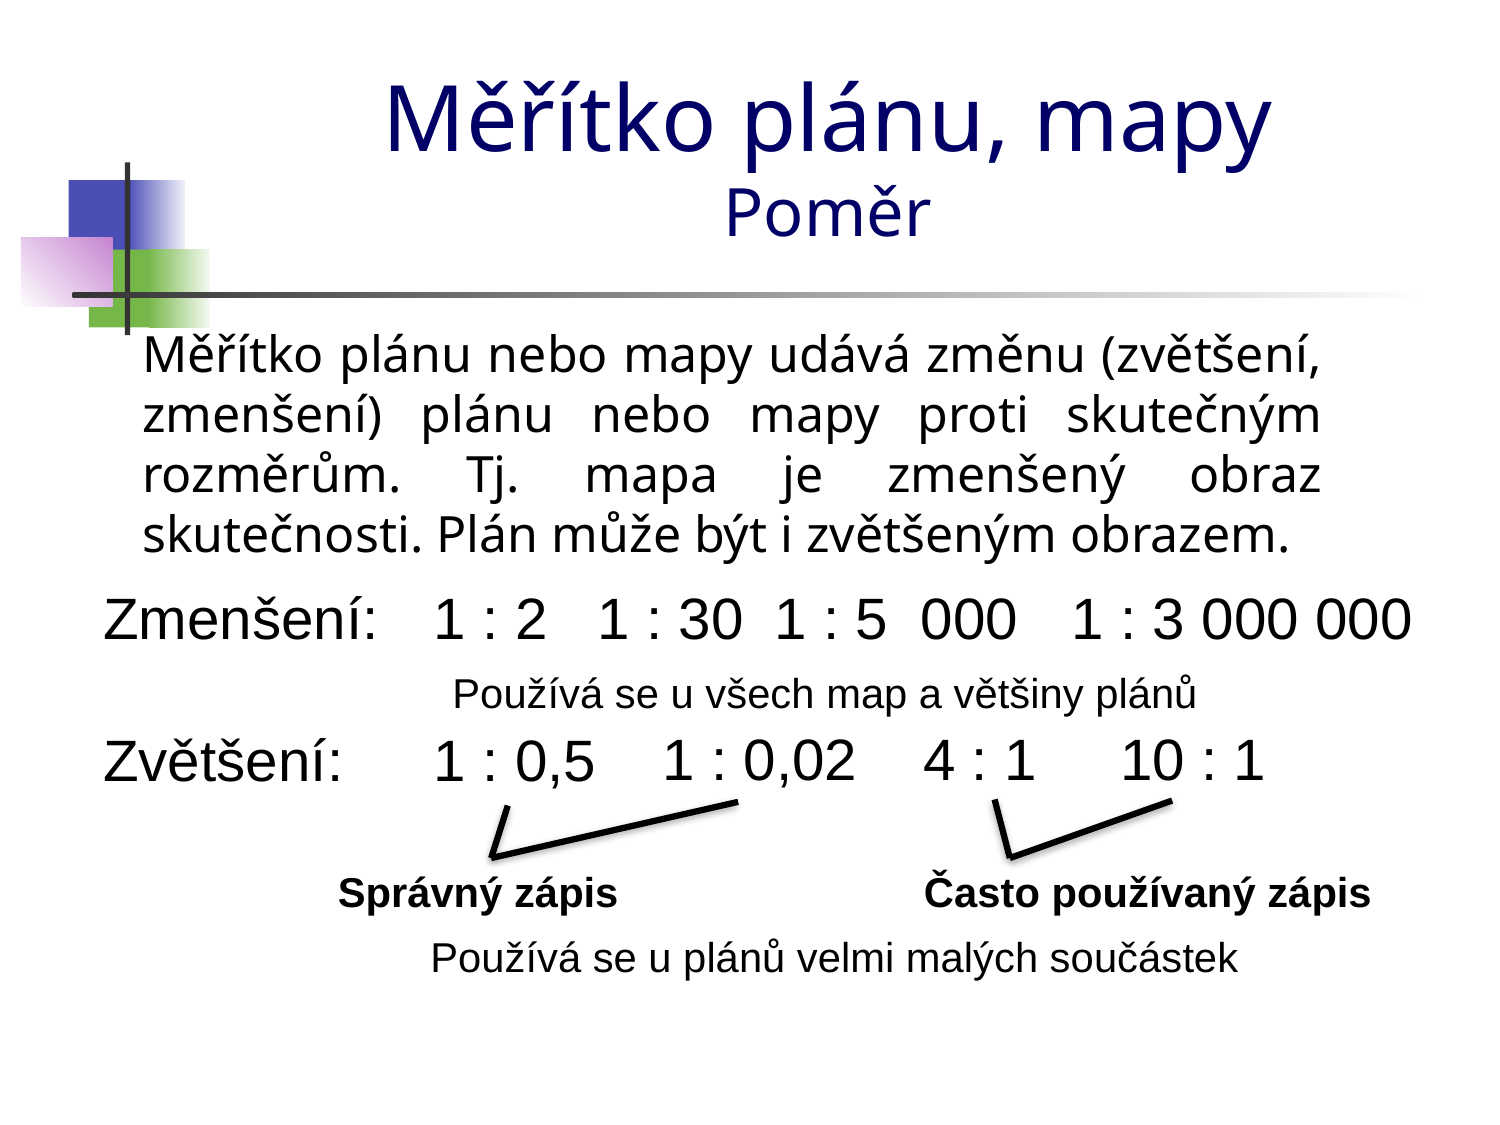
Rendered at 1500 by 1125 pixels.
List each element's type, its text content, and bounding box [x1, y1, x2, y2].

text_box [1009, 800, 1173, 859]
title Měřítko plánu, mapy Poměr [188, 34, 1468, 276]
text_box 1 : 5 000 [760, 574, 1057, 659]
text_box Zvětšení: [88, 716, 419, 801]
text_box 10 : 1 [1105, 714, 1329, 800]
text_box 1 : 0,02 [647, 725, 908, 800]
text_box 4 : 1 [908, 725, 1081, 800]
text_box Používá se u plánů velmi malých součástek [415, 923, 1258, 989]
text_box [490, 801, 739, 859]
text_box 1 : 3 000 000 [1057, 574, 1459, 660]
text_box Často používaný zápis [909, 858, 1435, 923]
text_box 1 : 0,5 [419, 715, 644, 801]
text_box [994, 800, 1008, 859]
text_box Používá se u všech map a většiny plánů [437, 659, 1280, 725]
text_box 1 : 2 [419, 574, 582, 659]
text_box 1 : 30 [582, 574, 760, 659]
text_box Zmenšení: [88, 574, 419, 659]
text_box Správný zápis [323, 858, 660, 923]
list Měřítko plánu nebo mapy udává změnu (zvětšení, zmenšení) plánu nebo mapy proti skutečným rozměrům. Tj. mapa je zmenšený obraz skutečnosti. Plán může být i zvětšeným obrazem. [111, 314, 1353, 574]
